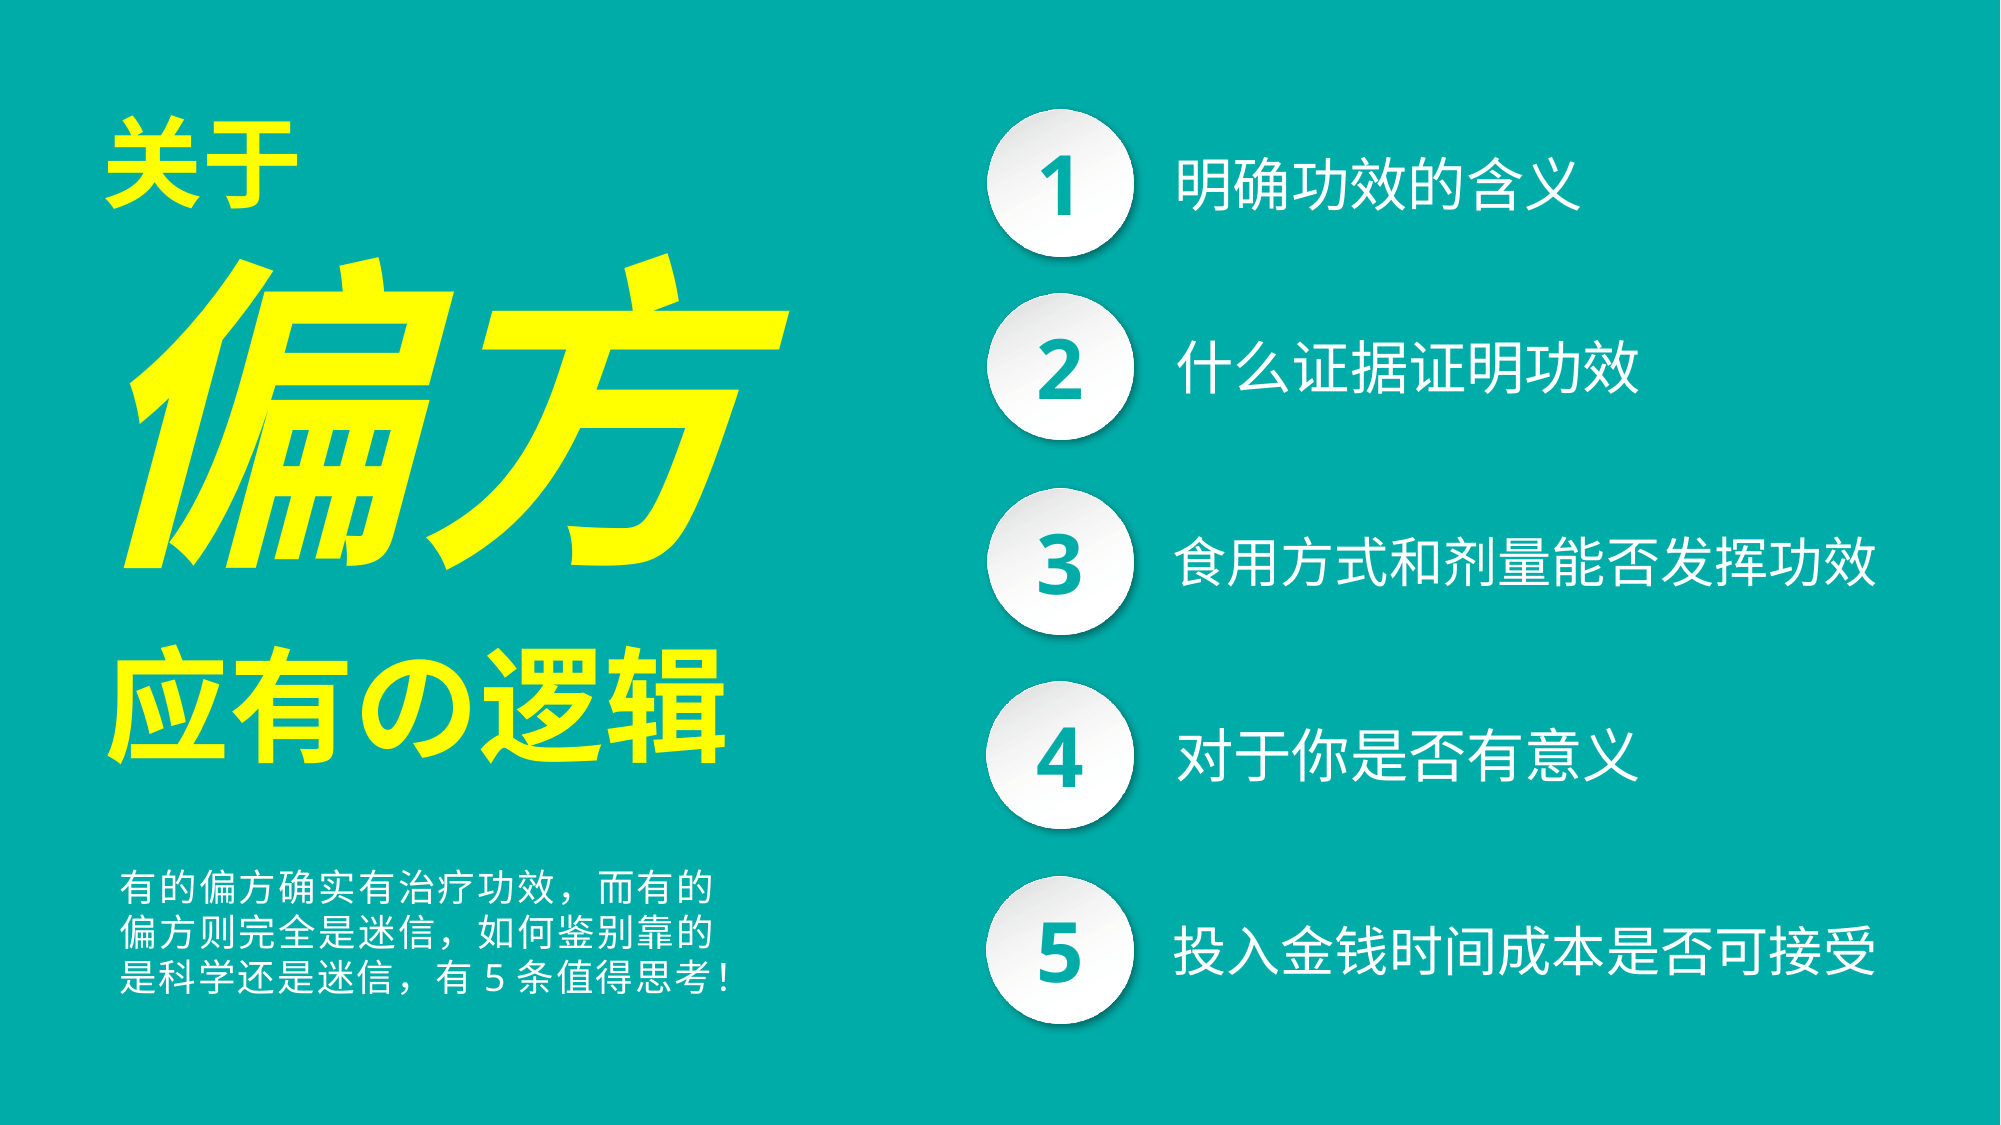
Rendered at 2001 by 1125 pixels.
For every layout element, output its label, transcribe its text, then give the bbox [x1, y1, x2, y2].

text_box 应有の逻辑 [89, 619, 745, 785]
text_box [987, 109, 1134, 257]
text_box 对于你是否有意义 [1160, 712, 1657, 797]
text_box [987, 488, 1134, 635]
text_box 关于 [87, 92, 318, 228]
text_box 有的偏方确实有治疗功效，而有的偏方则完全是迷信，如何鉴别靠的是科学还是迷信，有5条值得思考！ [104, 856, 729, 1007]
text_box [986, 681, 1134, 829]
text_box 偏方 [68, 201, 761, 614]
text_box 食用方式和剂量能否发挥功效 [1157, 521, 1956, 601]
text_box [986, 876, 1134, 1024]
text_box 投入金钱时间成本是否可接受 [1157, 909, 1936, 990]
text_box 什么证据证明功效 [1160, 323, 1657, 409]
text_box 明确功效的含义 [1160, 140, 1598, 225]
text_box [987, 293, 1134, 440]
